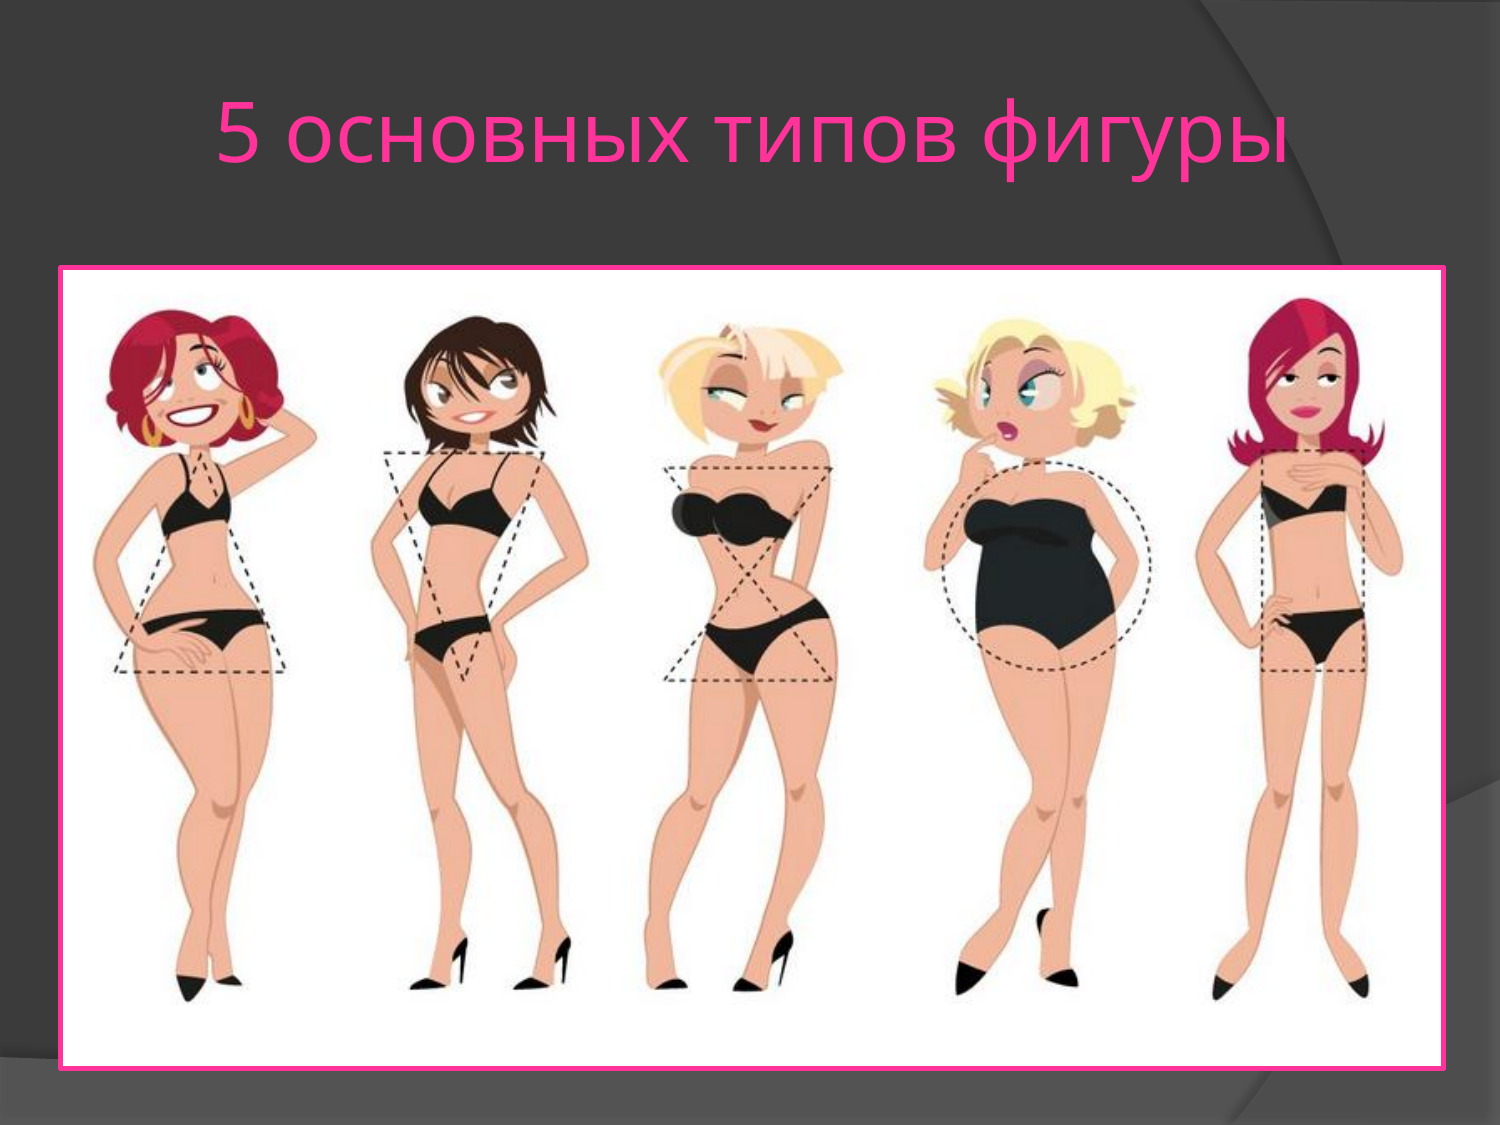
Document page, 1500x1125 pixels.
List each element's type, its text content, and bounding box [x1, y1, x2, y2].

picture [62, 269, 1442, 1067]
title 5 основных типов фигуры [140, 35, 1367, 223]
